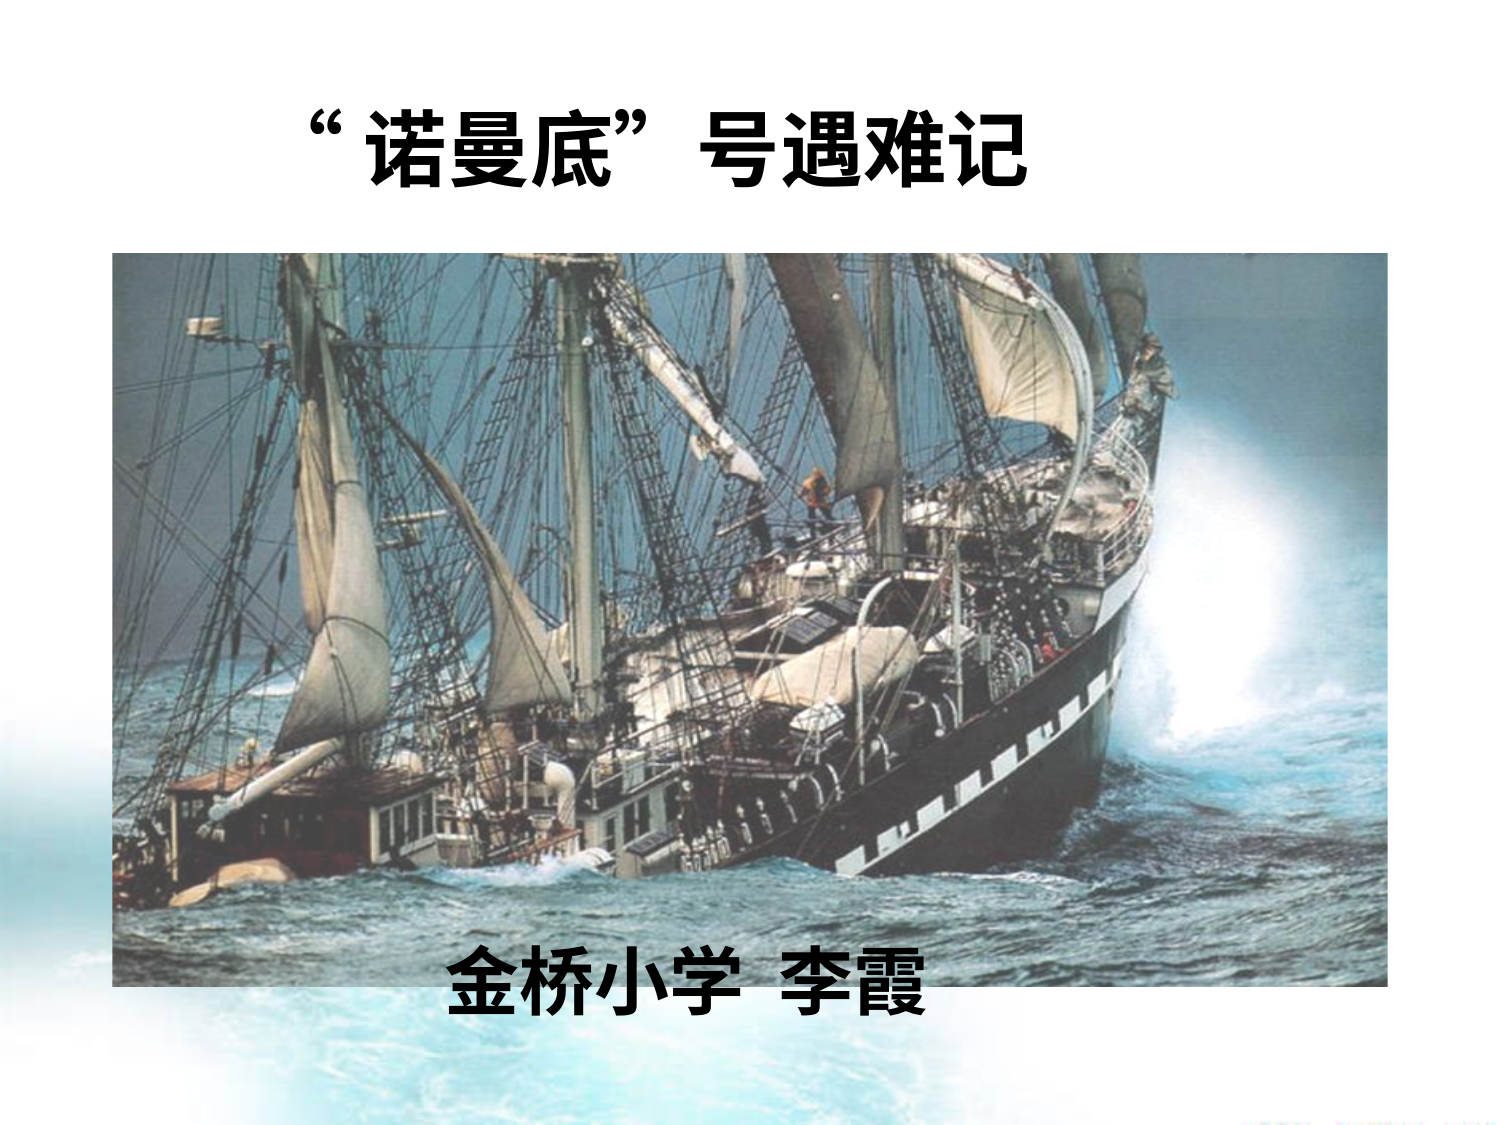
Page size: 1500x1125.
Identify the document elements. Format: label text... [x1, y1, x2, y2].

text_box “诺曼底”号遇难记 [188, 90, 1081, 205]
text_box 金桥小学 李霞 [371, 994, 1264, 1034]
picture [0, 0, 1500, 1125]
